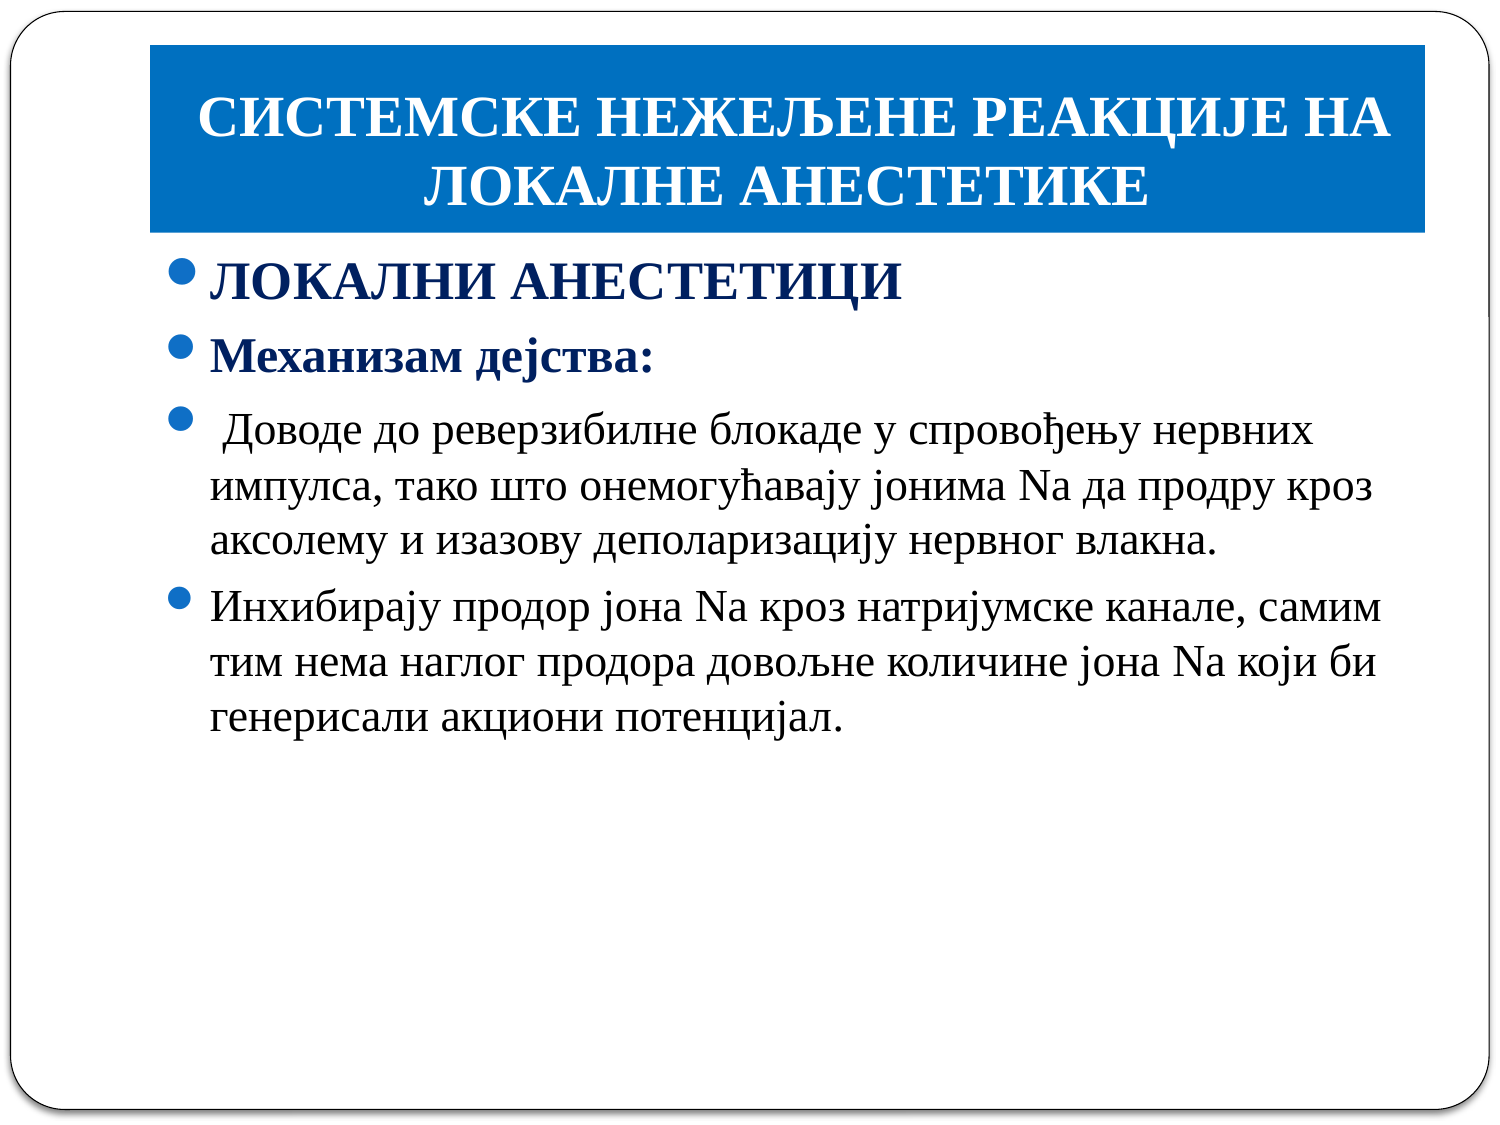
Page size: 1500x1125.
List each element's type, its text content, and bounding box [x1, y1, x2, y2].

list ЛОКАЛНИ АНЕСТЕТИЦИ Механизам дејства: Доводе до реверзибилне блокаде у спровођењу нервних импулса, тако што онемогућавају јонима Na да продру кроз аксолему и изазову деполаризацију нервног влакна. Инхибирају продор јона Na кроз натријумске канале, самим тим нема наглог продора довољне количине јона Na који би генерисали акциони потенцијал. [150, 237, 1425, 988]
title СИСТЕМСКЕ НЕЖЕЉЕНЕ РЕАКЦИЈЕ НА ЛОКАЛНЕ АНЕСТЕТИКЕ [150, 45, 1425, 233]
